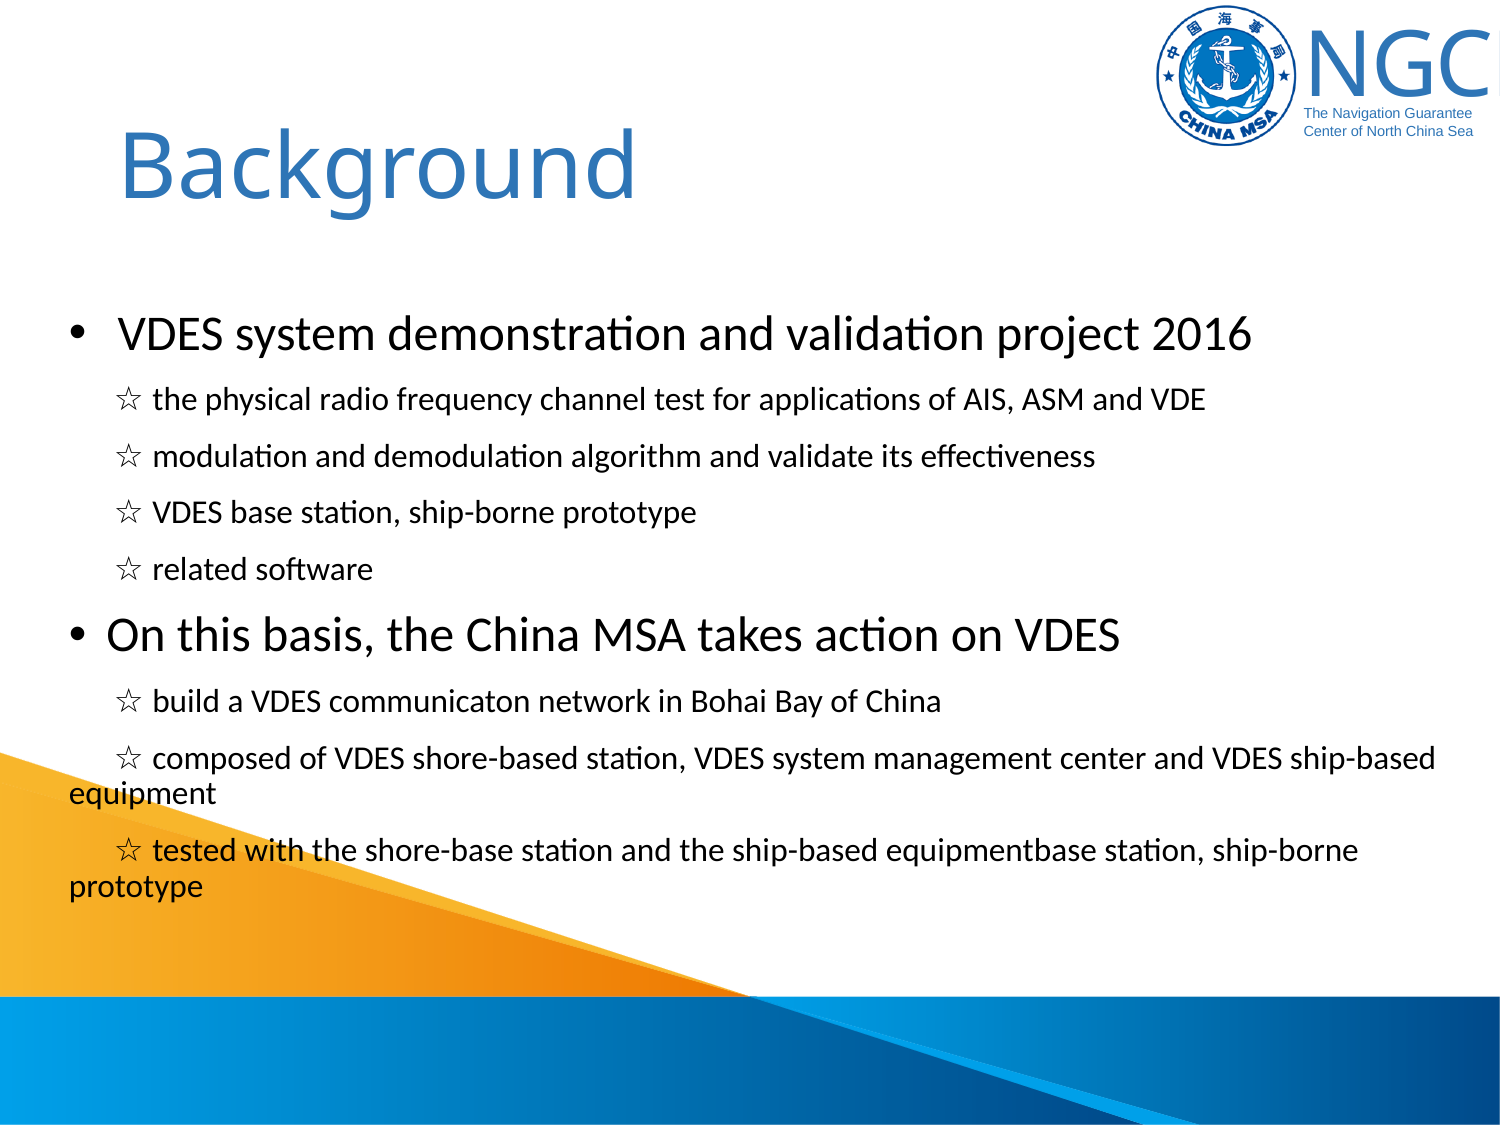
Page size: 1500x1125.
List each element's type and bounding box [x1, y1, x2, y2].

picture [0, 0, 1500, 1125]
text_box [1111, 0, 1500, 157]
